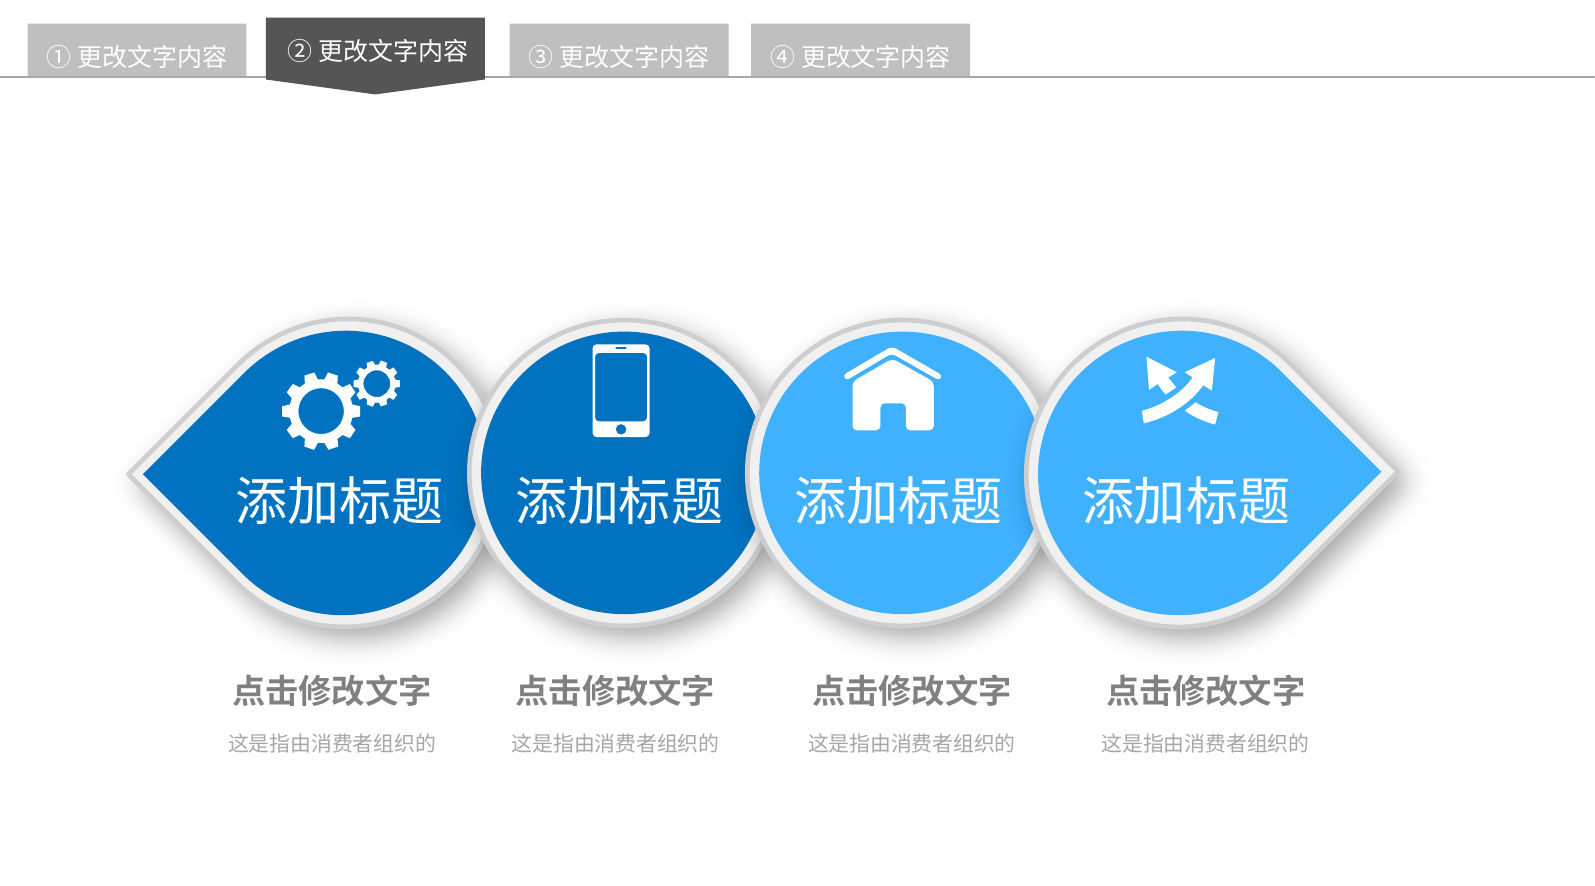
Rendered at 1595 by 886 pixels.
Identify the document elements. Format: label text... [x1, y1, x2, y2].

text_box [208, 17, 549, 95]
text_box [553, 23, 1595, 77]
text_box 点击修改文字 这是指由消费者组织的 [765, 651, 1059, 763]
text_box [469, 319, 745, 627]
text_box 点击修改文字 这是指由消费者组织的 [469, 651, 762, 763]
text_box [1025, 319, 1336, 627]
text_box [191, 319, 467, 627]
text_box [747, 319, 1024, 627]
text_box 点击修改文字 这是指由消费者组织的 [185, 651, 469, 763]
text_box 点击修改文字 这是指由消费者组织的 [1059, 651, 1352, 763]
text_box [0, 23, 203, 77]
